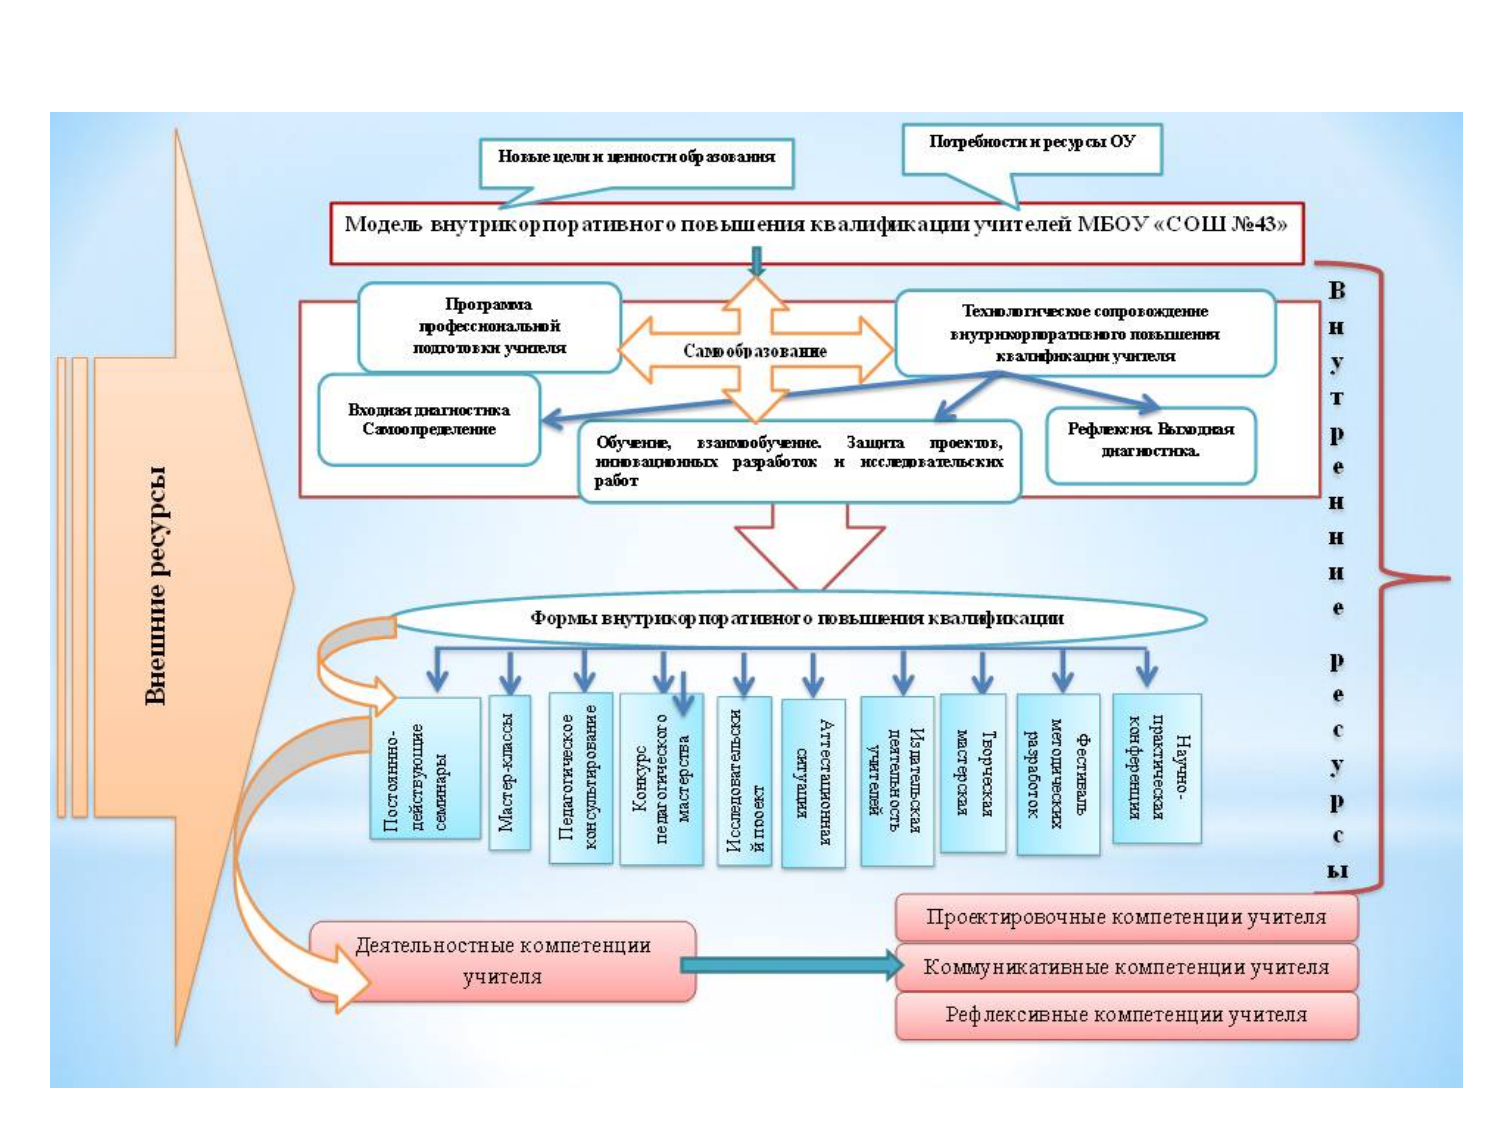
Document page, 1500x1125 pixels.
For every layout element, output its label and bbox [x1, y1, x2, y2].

picture [49, 112, 1463, 1088]
